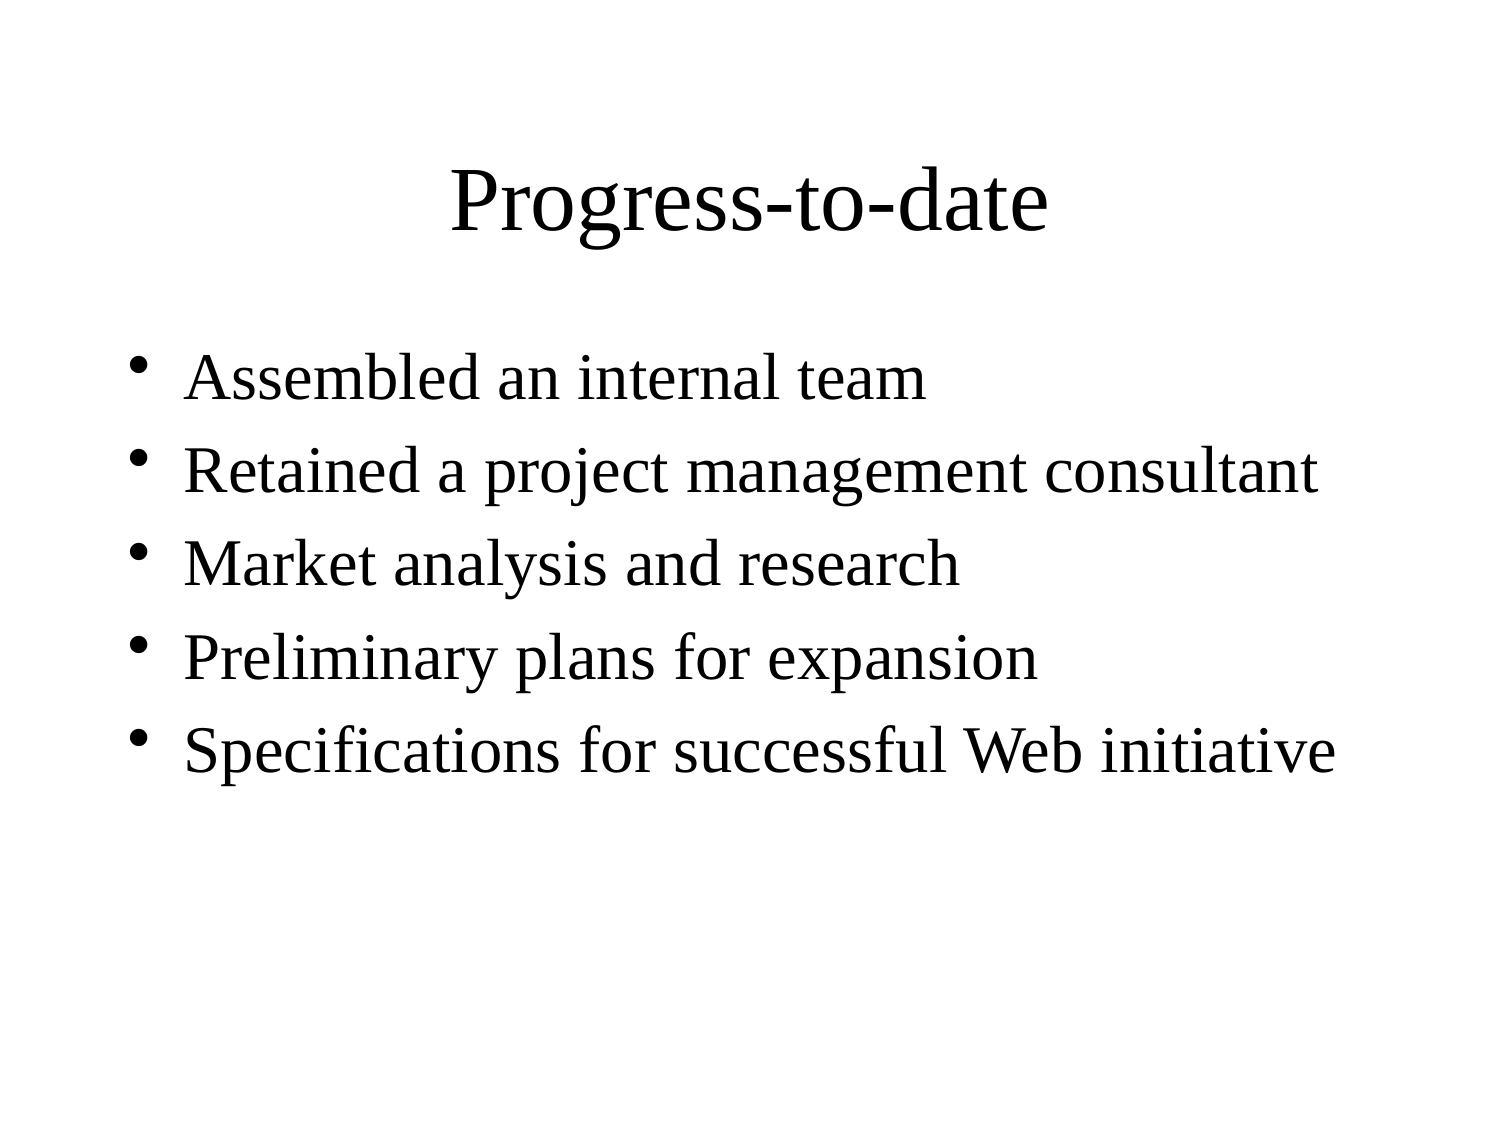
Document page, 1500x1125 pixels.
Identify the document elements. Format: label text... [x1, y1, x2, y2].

list Assembled an internal team Retained a project management consultant Market analysis and research Preliminary plans for expansion Specifications for successful Web initiative [112, 324, 1388, 1001]
title Progress-to-date [112, 99, 1388, 288]
